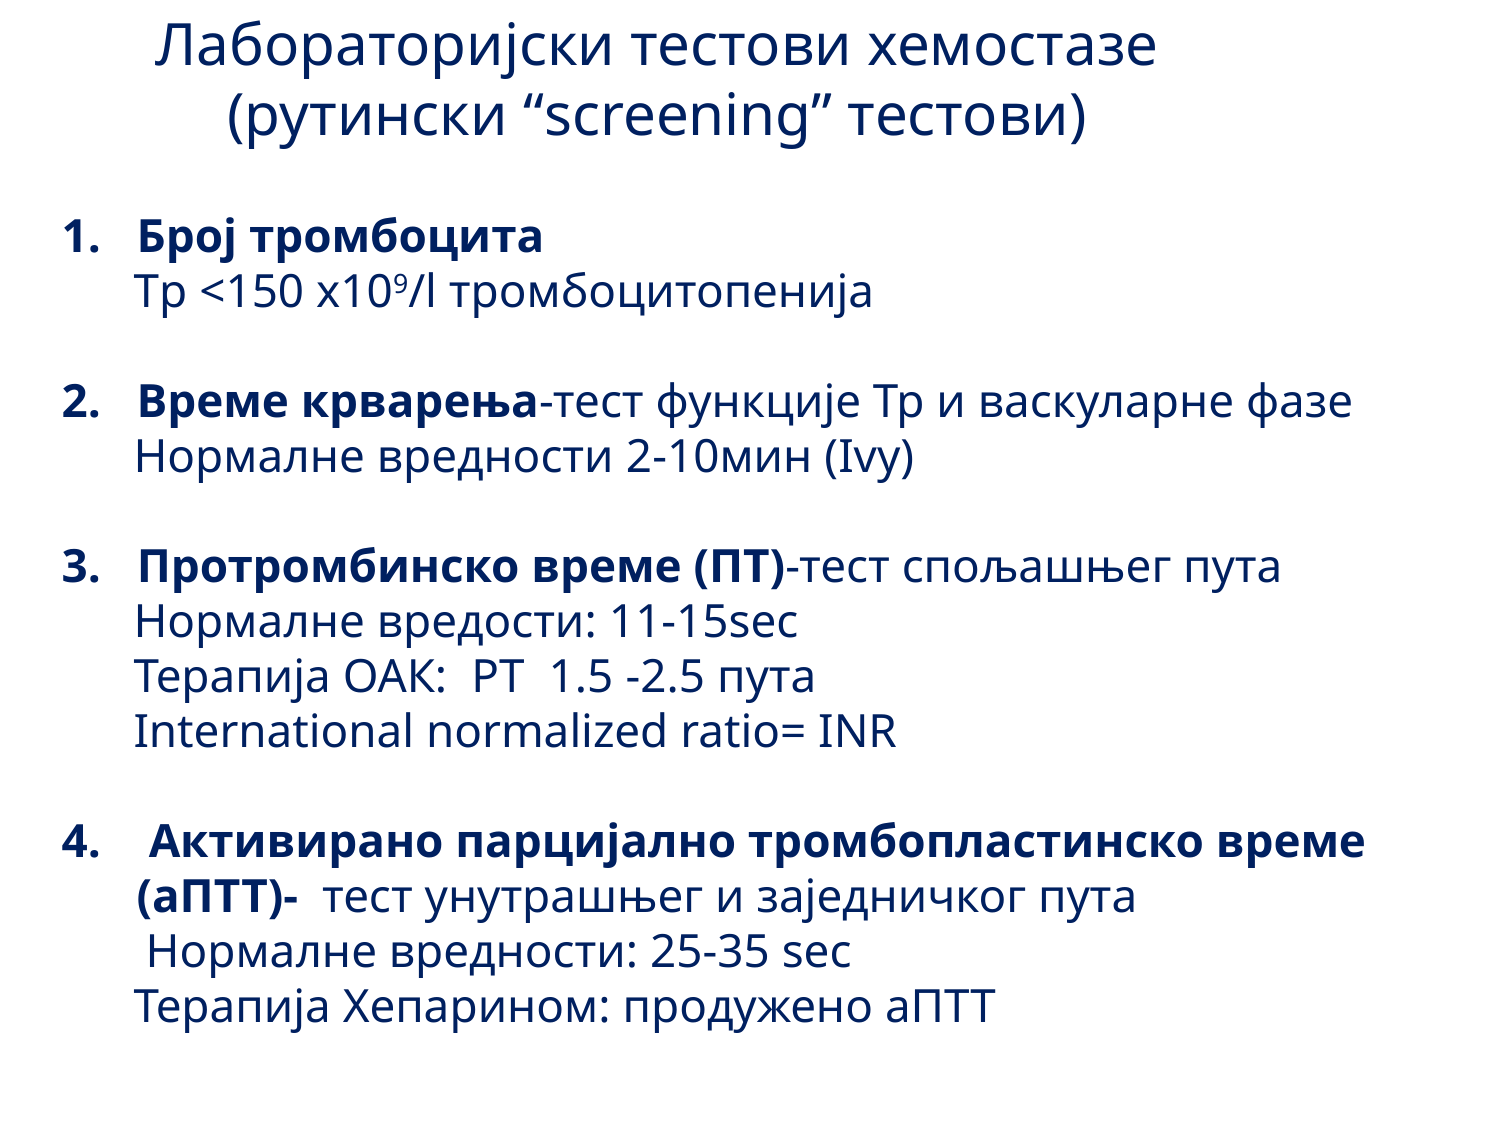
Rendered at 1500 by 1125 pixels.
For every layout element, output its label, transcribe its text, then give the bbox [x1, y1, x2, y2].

text_box Лабораторијски тестови хемостазе (рутински “screening” тестови) [140, 0, 1174, 155]
text_box Број тромбоцита Тр <150 x109/l тромбоцитопенија Време крварења-тест функције Тр и васкуларне фазе Нормалне вредности 2-10мин (Ivy) 3. Протромбинско време (ПТ)-тест спољашњег пута Нормалне вредости: 11-15sec Терапија ОАК: PT 1.5 -2.5 пута International normalized ratio= INR 4. Активирано парцијално тромбопластинско време (аПТТ)- тест унутрашњег и заједничког пута Нормалне вредности: 25-35 sec Терапија Хепарином: продужено аПТТ [46, 199, 1471, 1089]
